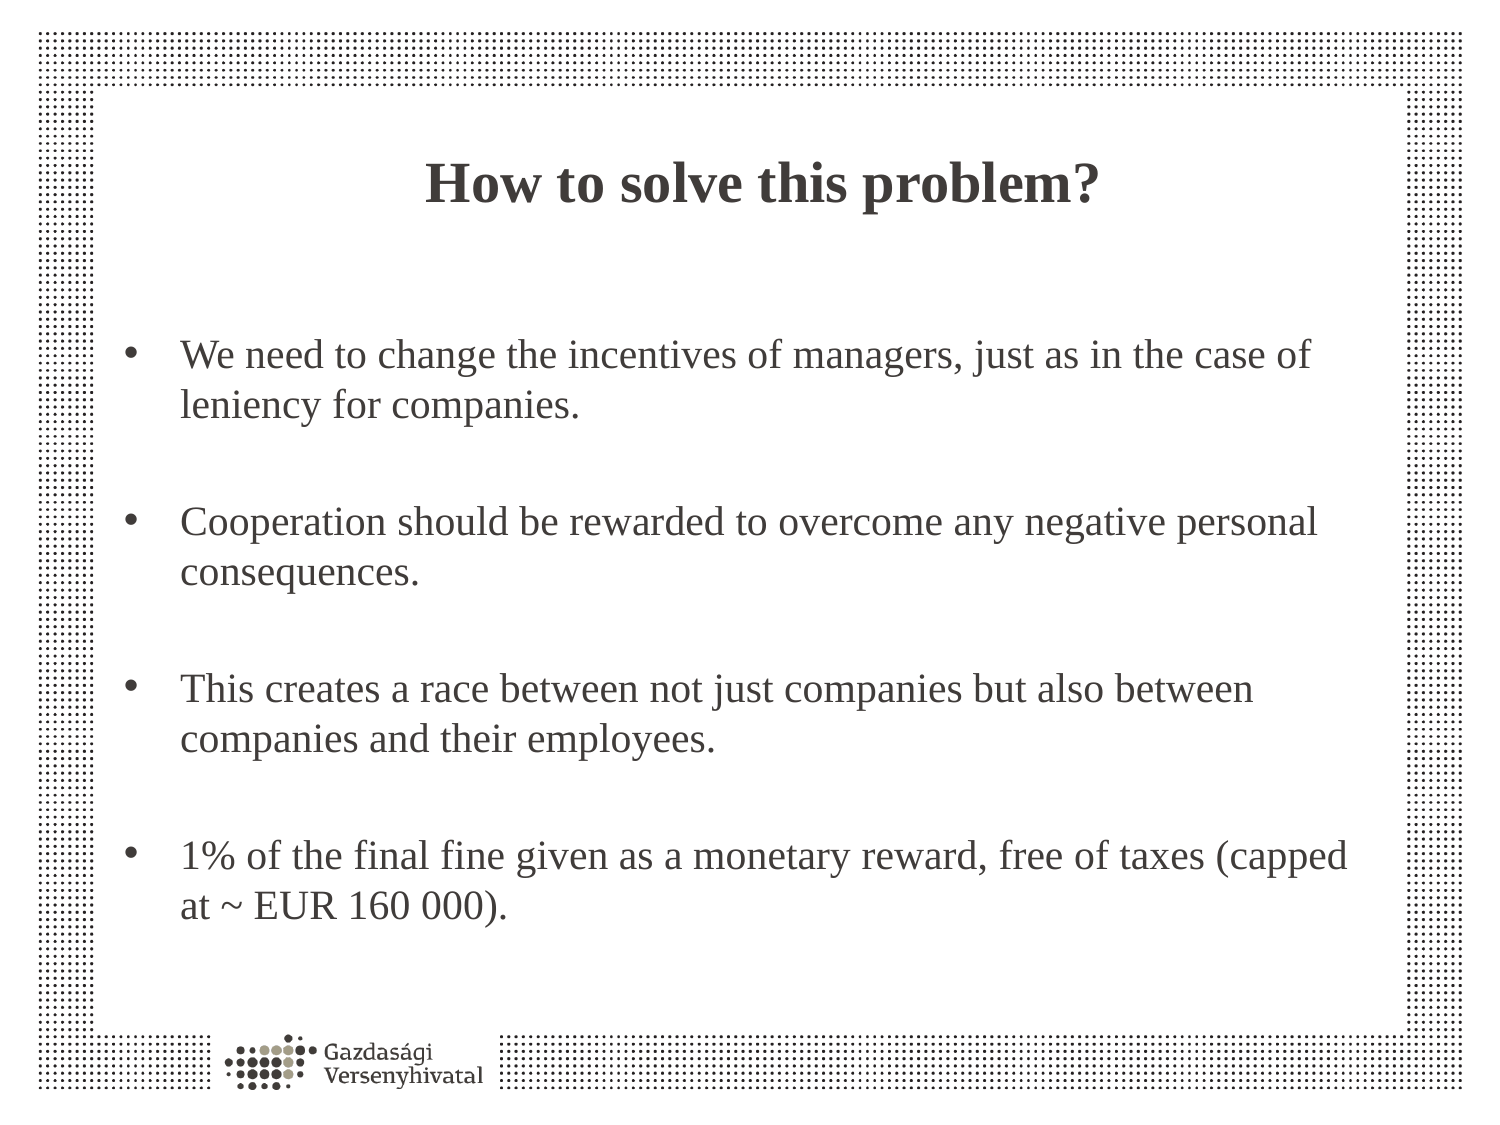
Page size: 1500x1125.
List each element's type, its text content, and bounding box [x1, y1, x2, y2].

picture [4, 0, 1496, 1125]
list We need to change the incentives of managers, just as in the case of leniency for companies. Cooperation should be rewarded to overcome any negative personal consequences. This creates a race between not just companies but also between companies and their employees. 1% of the final fine given as a monetary reward, free of taxes (capped at ~ EUR 160 000). [123, 255, 1365, 1000]
text_box How to solve this problem? [411, 137, 1117, 222]
